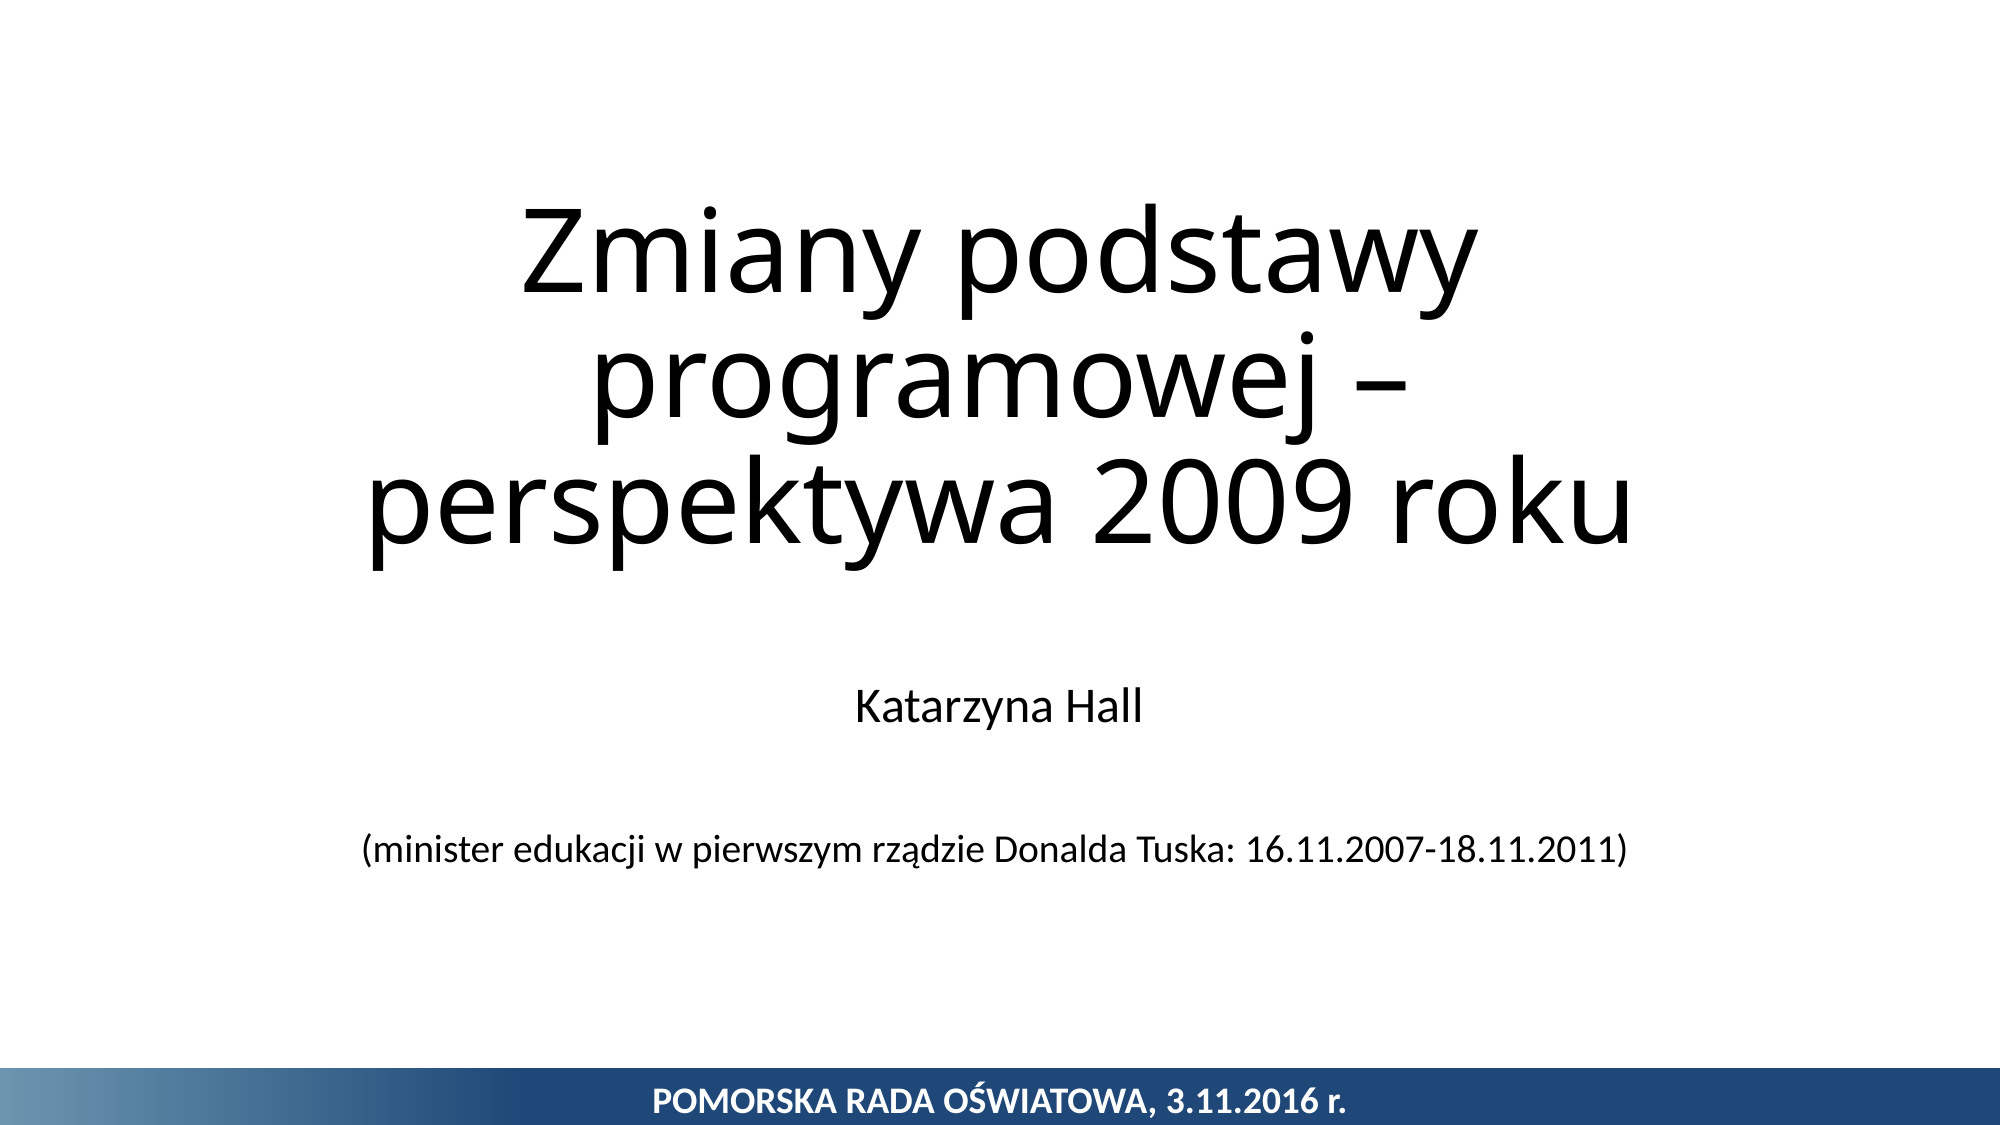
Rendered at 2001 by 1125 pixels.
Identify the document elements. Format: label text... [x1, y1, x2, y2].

title Zmiany podstawy programowej – perspektywa 2009 roku [249, 184, 1750, 576]
text_box POMORSKA RADA OŚWIATOWA, 3.11.2016 r. [0, 1068, 2000, 1125]
subtitle Katarzyna Hall (minister edukacji w pierwszym rządzie Donalda Tuska: 16.11.2007-18.11.2011) [249, 590, 1750, 898]
